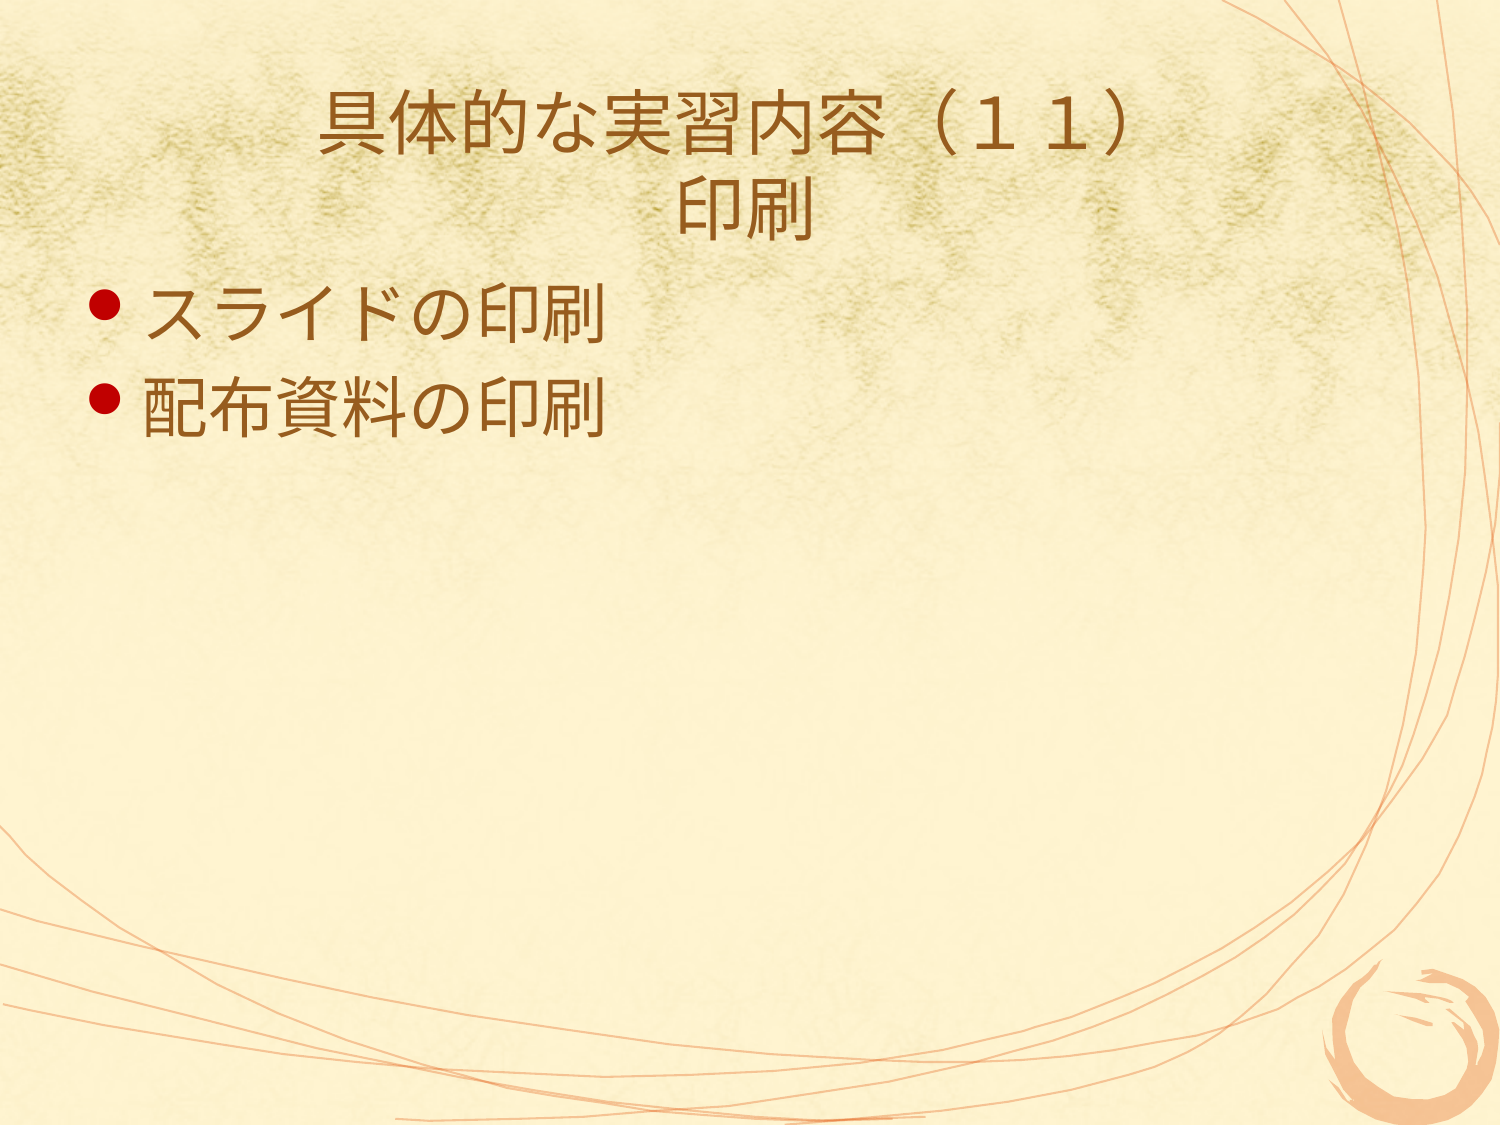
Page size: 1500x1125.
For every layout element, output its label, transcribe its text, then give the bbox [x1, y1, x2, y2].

title 具体的な実習内容（１１） 印刷 [70, 70, 1421, 258]
list スライドの印刷 配布資料の印刷 [70, 264, 1421, 1034]
